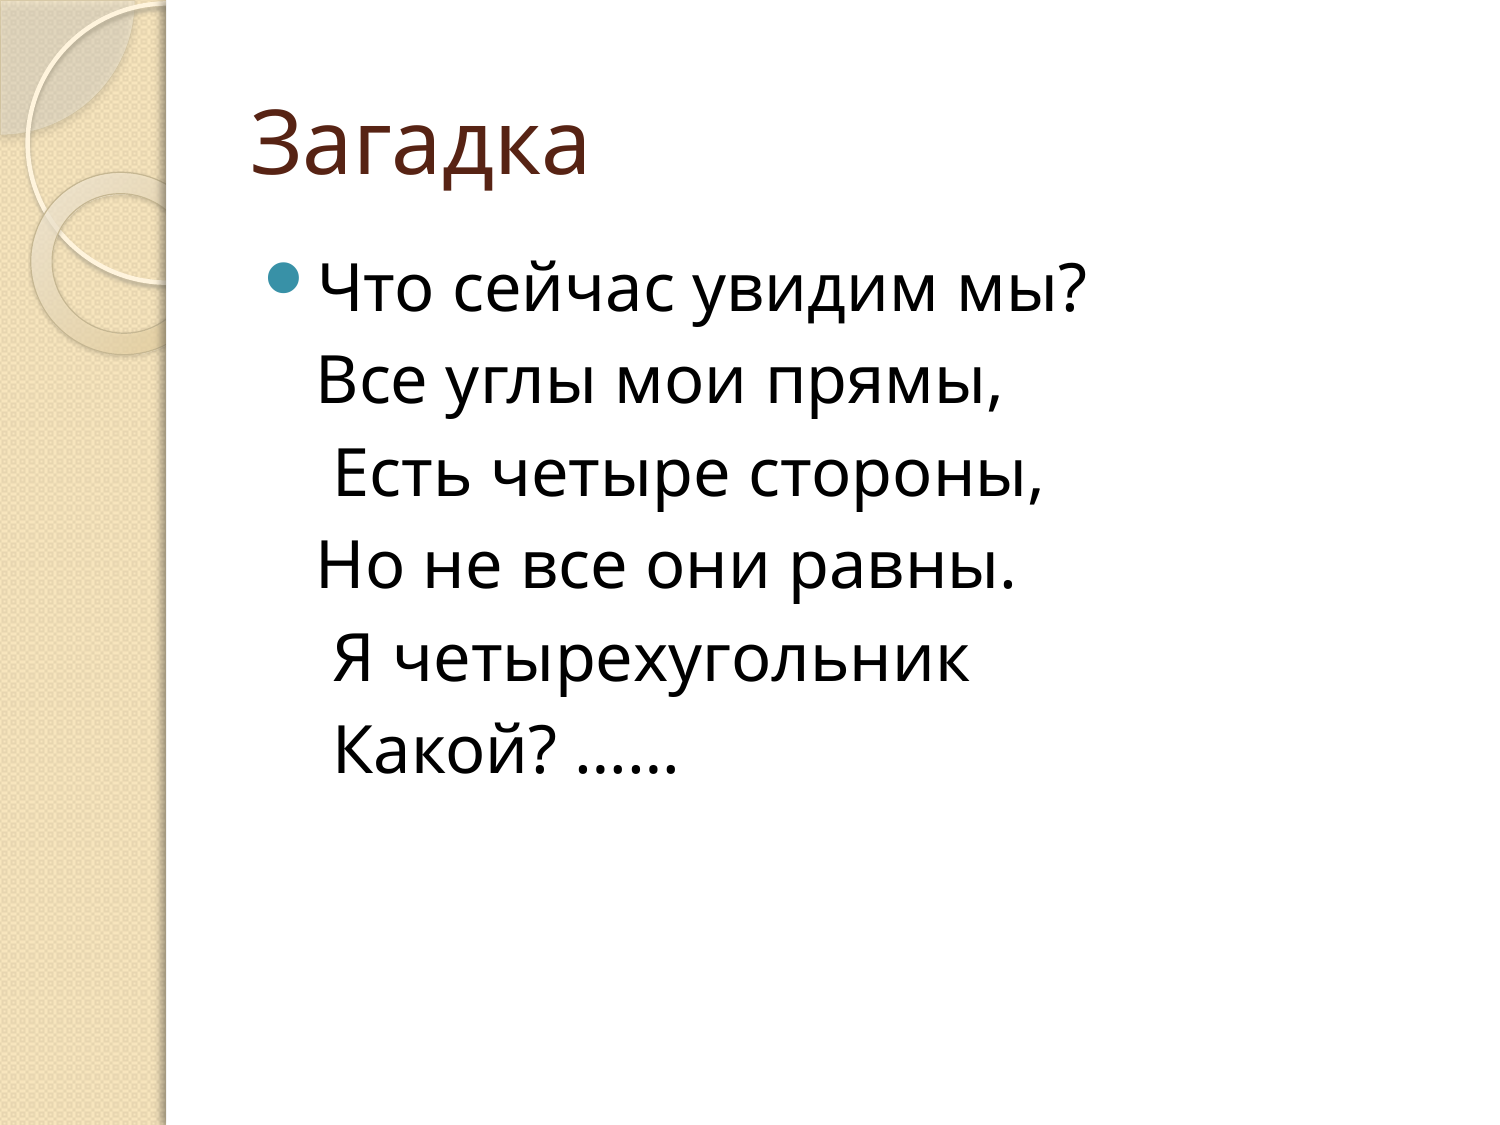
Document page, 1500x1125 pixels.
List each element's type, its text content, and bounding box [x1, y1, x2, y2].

title Загадка [235, 45, 1466, 233]
list Что сейчас увидим мы? Все углы мои прямы, Есть четыре стороны, Но не все они равны. Я четырехугольник Какой? …… [235, 237, 1466, 1025]
